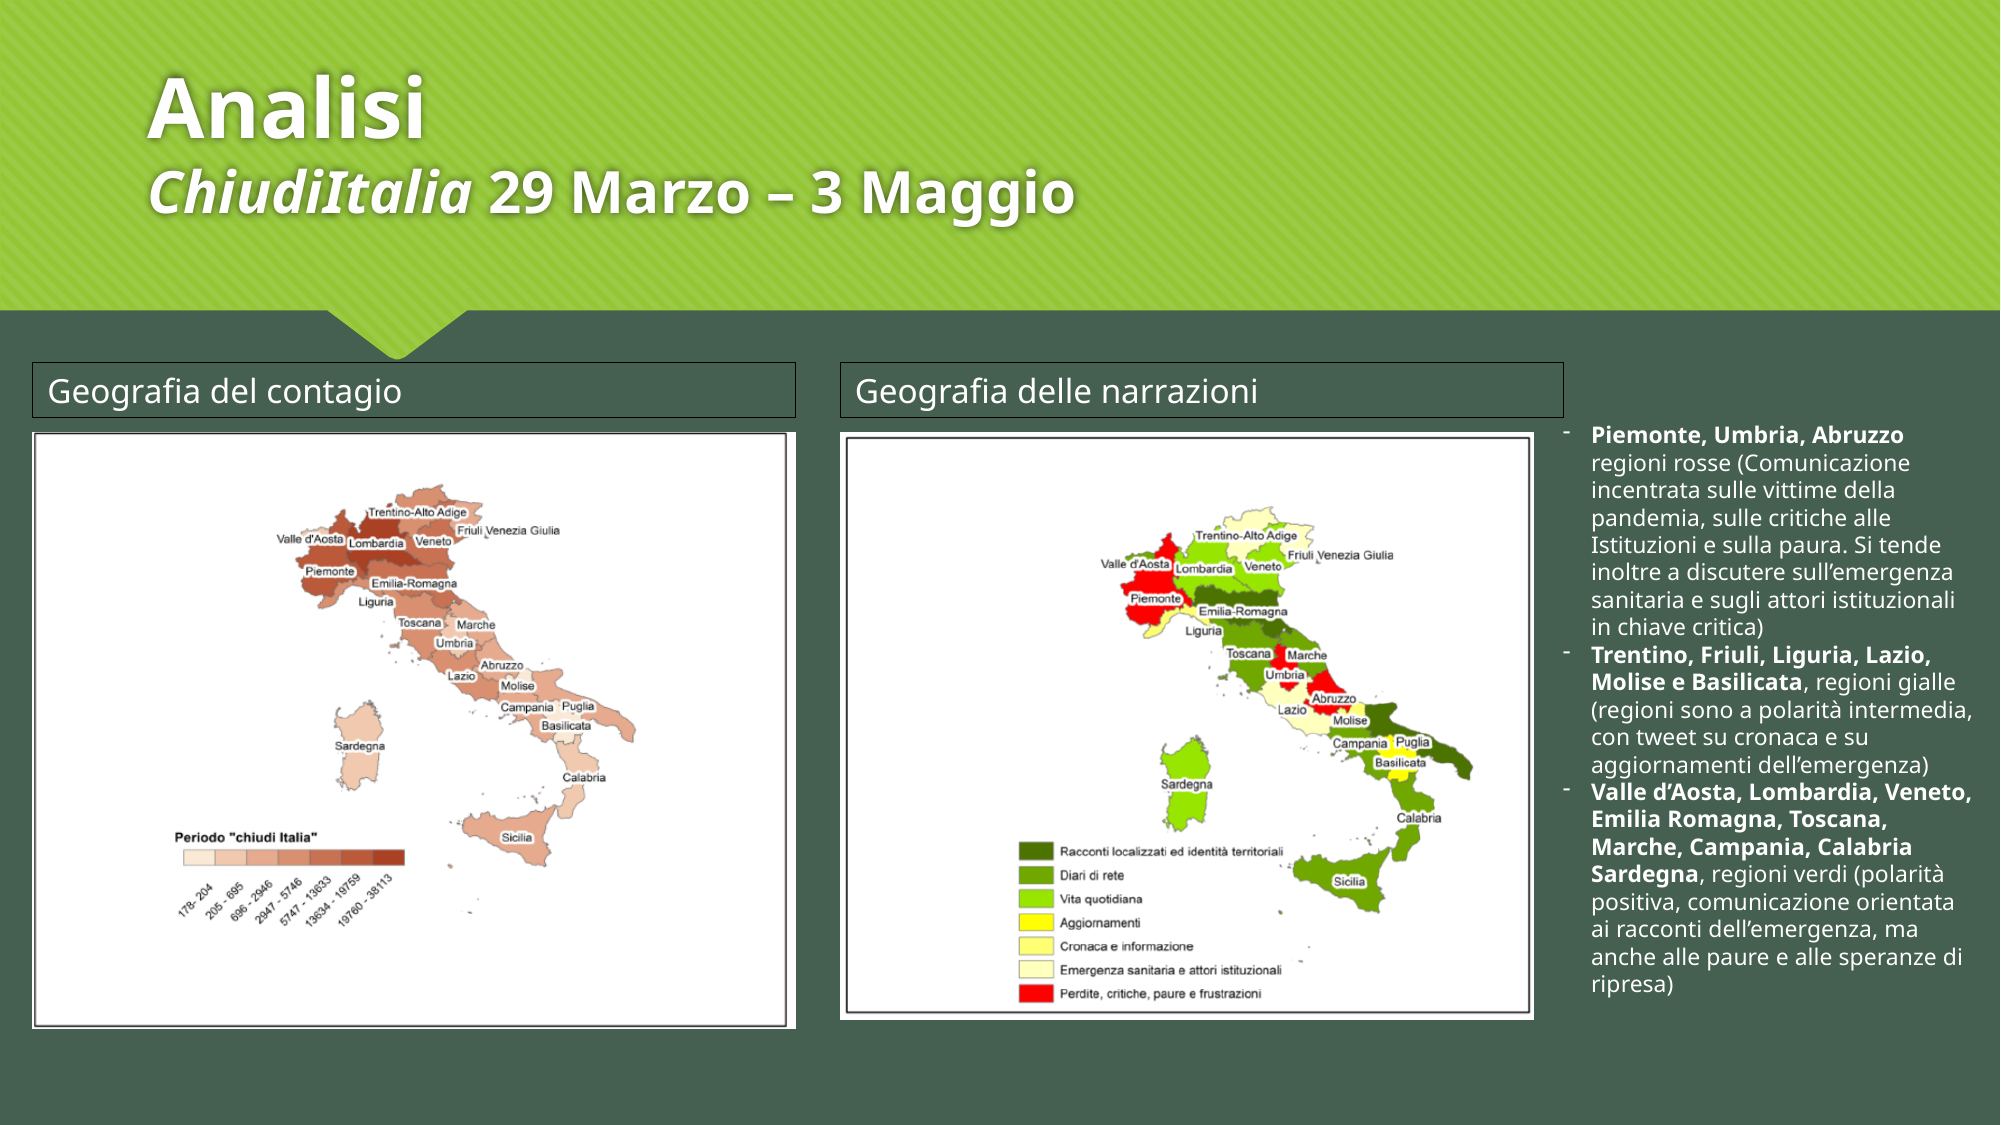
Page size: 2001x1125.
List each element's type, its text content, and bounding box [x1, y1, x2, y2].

picture [32, 432, 796, 1029]
picture [839, 432, 1534, 1021]
title Analisi ChiudiItalia 29 Marzo – 3 Maggio [132, 73, 1868, 233]
text_box Piemonte, Umbria, Abruzzo regioni rosse (Comunicazione incentrata sulle vittime della pandemia, sulle critiche alle Istituzioni e sulla paura. Si tende inoltre a discutere sull’emergenza sanitaria e sugli attori istituzionali in chiave critica) Trentino, Friuli, Liguria, Lazio, Molise e Basilicata, regioni gialle (regioni sono a polarità intermedia, con tweet su cronaca e su aggiornamenti dell’emergenza) Valle d’Aosta, Lombardia, Veneto, Emilia Romagna, Toscana, Marche, Campania, Calabria Sardegna, regioni verdi (polarità positiva, comunicazione orientata ai racconti dell’emergenza, ma anche alle paure e alle speranze di ripresa) [1548, 413, 1989, 1033]
text_box Geografia del contagio [32, 362, 796, 418]
text_box Geografia delle narrazioni [840, 362, 1564, 418]
